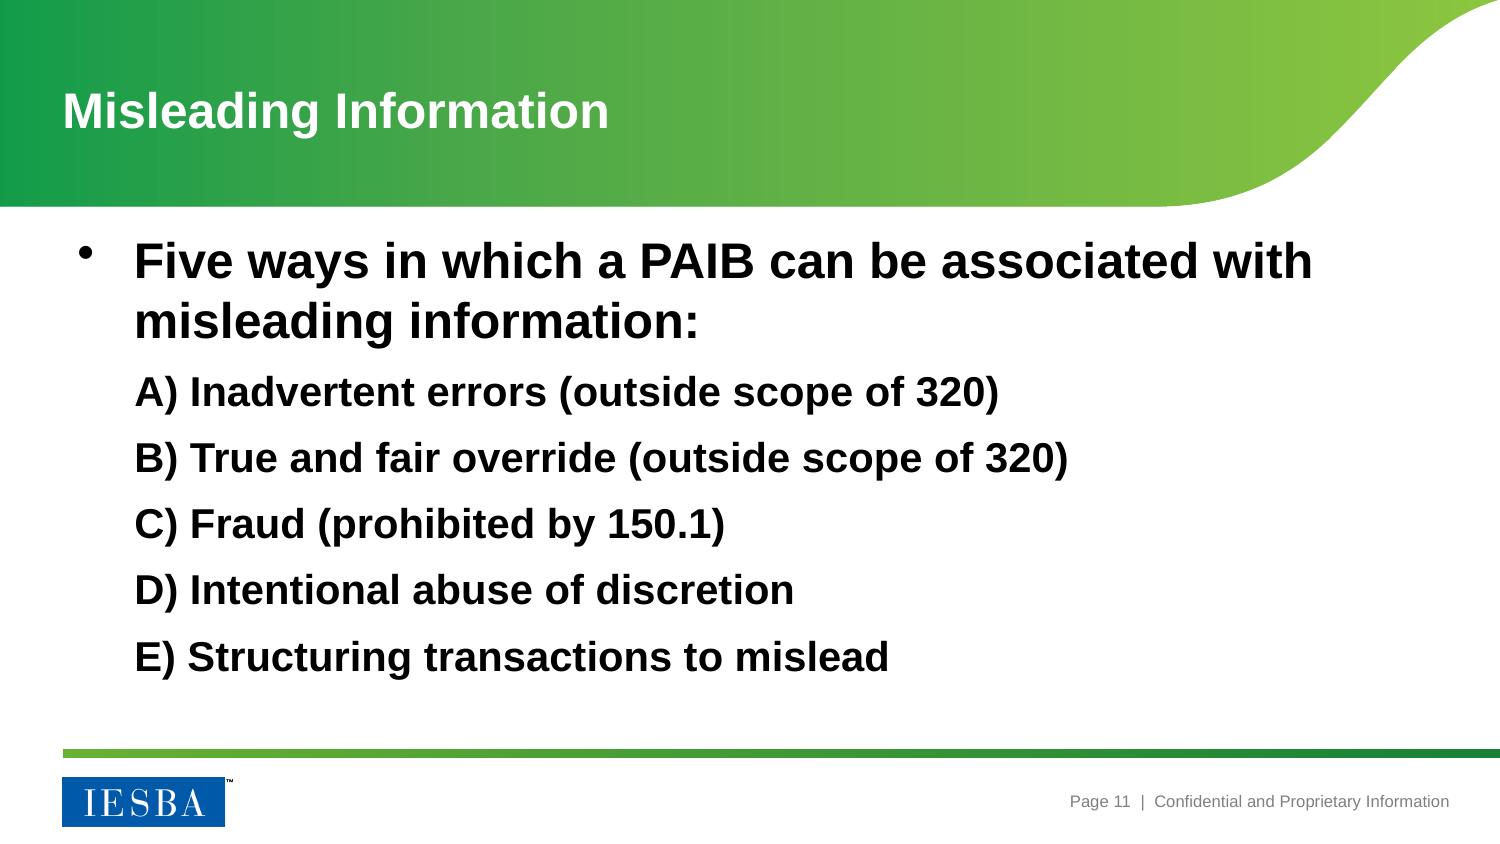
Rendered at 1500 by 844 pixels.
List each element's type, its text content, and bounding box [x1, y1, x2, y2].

picture [62, 777, 233, 827]
list Five ways in which a PAIB can be associated with misleading information: A) Inadvertent errors (outside scope of 320) B) True and fair override (outside scope of 320) C) Fraud (prohibited by 150.1) D) Intentional abuse of discretion E) Structuring transactions to mislead [62, 220, 1450, 724]
title Misleading Information [62, 75, 1300, 142]
picture [0, 0, 1500, 207]
